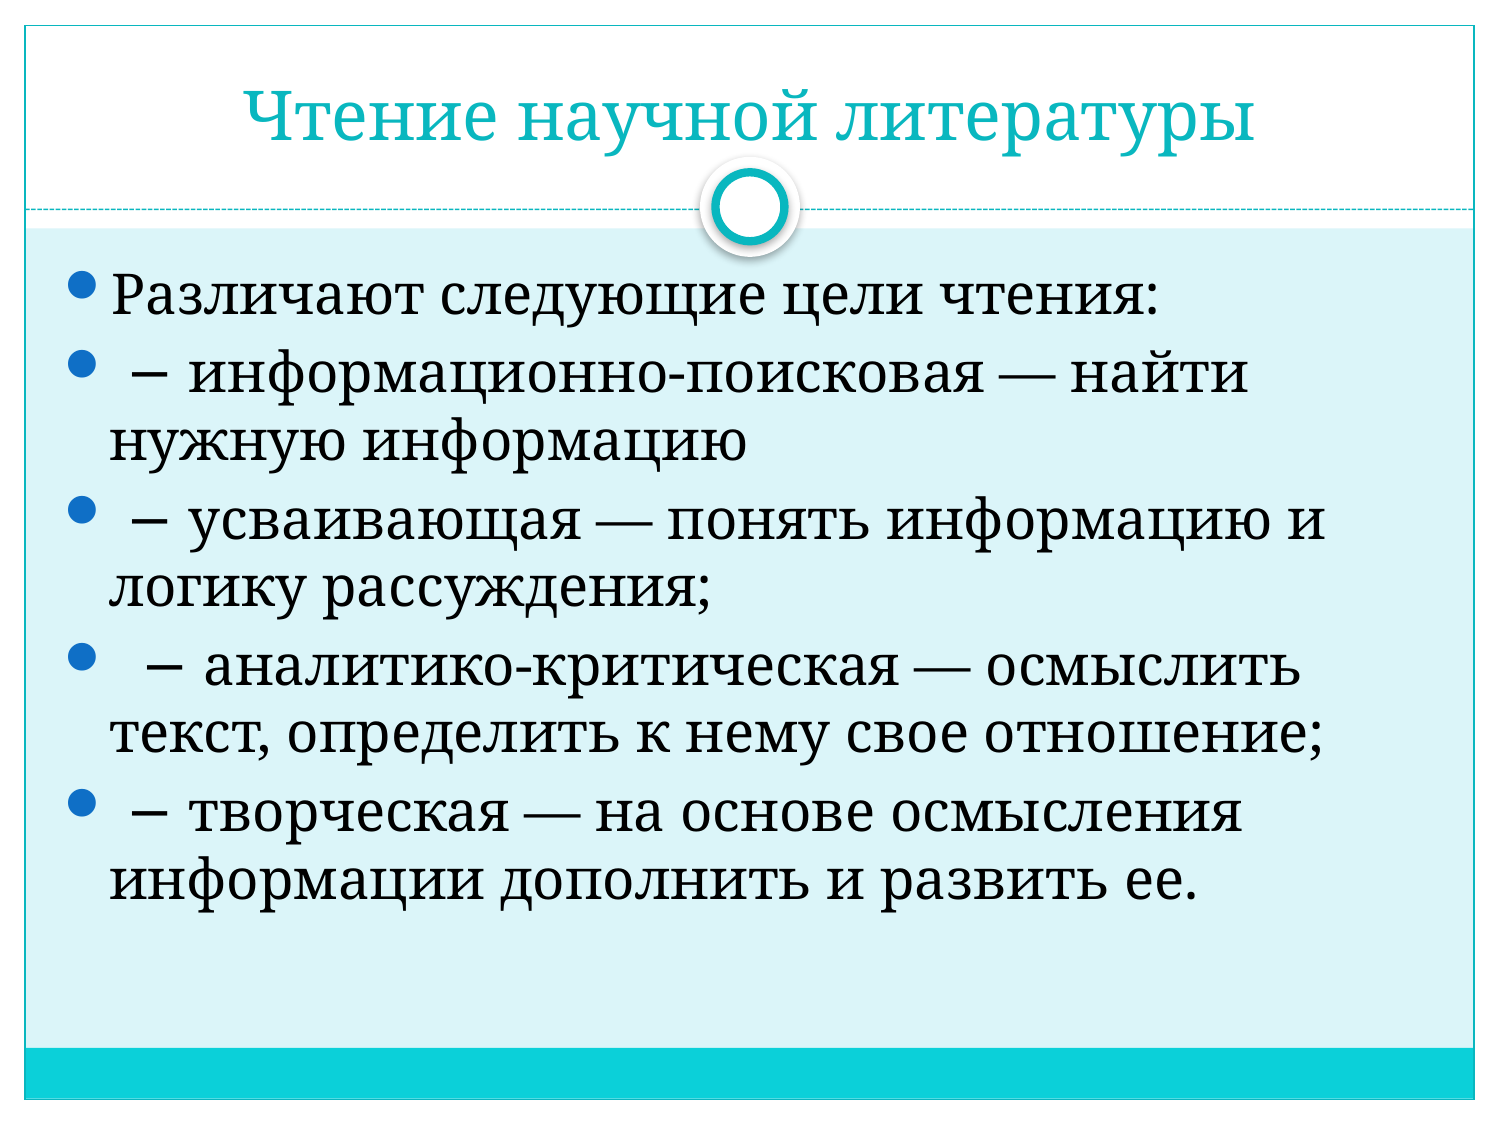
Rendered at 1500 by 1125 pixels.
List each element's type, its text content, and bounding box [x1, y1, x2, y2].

title Чтение научной литературы [49, 37, 1450, 162]
list Различают следующие цели чтения: − информационно-поисковая — найти нужную информацию − усваивающая — понять информацию и логику рассуждения; − аналитико-критическая — осмыслить текст, определить к нему свое отношение; − творческая — на основе осмысления информации дополнить и развить ее. [49, 250, 1445, 1001]
